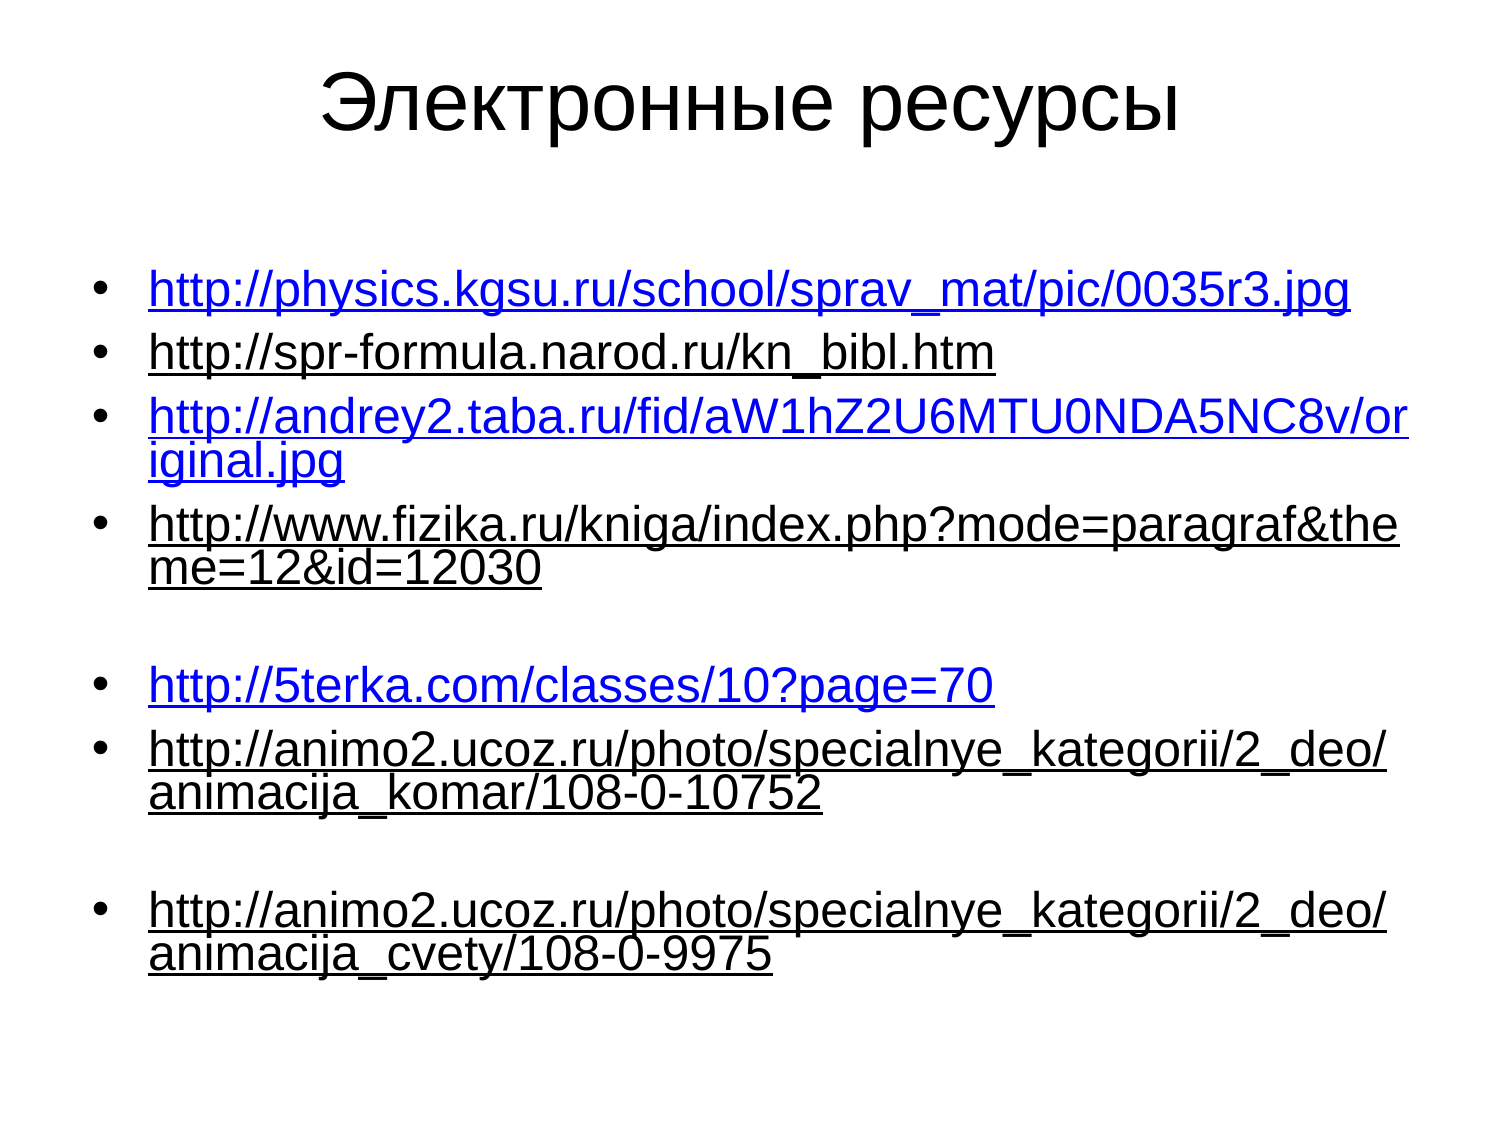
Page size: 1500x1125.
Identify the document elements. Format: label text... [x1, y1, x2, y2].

list http://physics.kgsu.ru/school/sprav_mat/pic/0035r3.jpg http://spr-formula.narod.ru/kn_bibl.htm http://andrey2.taba.ru/fid/aW1hZ2U6MTU0NDA5NC8v/original.jpg http://www.fizika.ru/kniga/index.php?mode=paragraf&theme=12&id=12030 http://5terka.com/classes/10?page=70 http://animo2.ucoz.ru/photo/specialnye_kategorii/2_deo/animacija_komar/108-0-10752 http://animo2.ucoz.ru/photo/specialnye_kategorii/2_deo/animacija_cvety/108-0-9975 [76, 255, 1428, 999]
title Электронные ресурсы [74, 44, 1426, 150]
